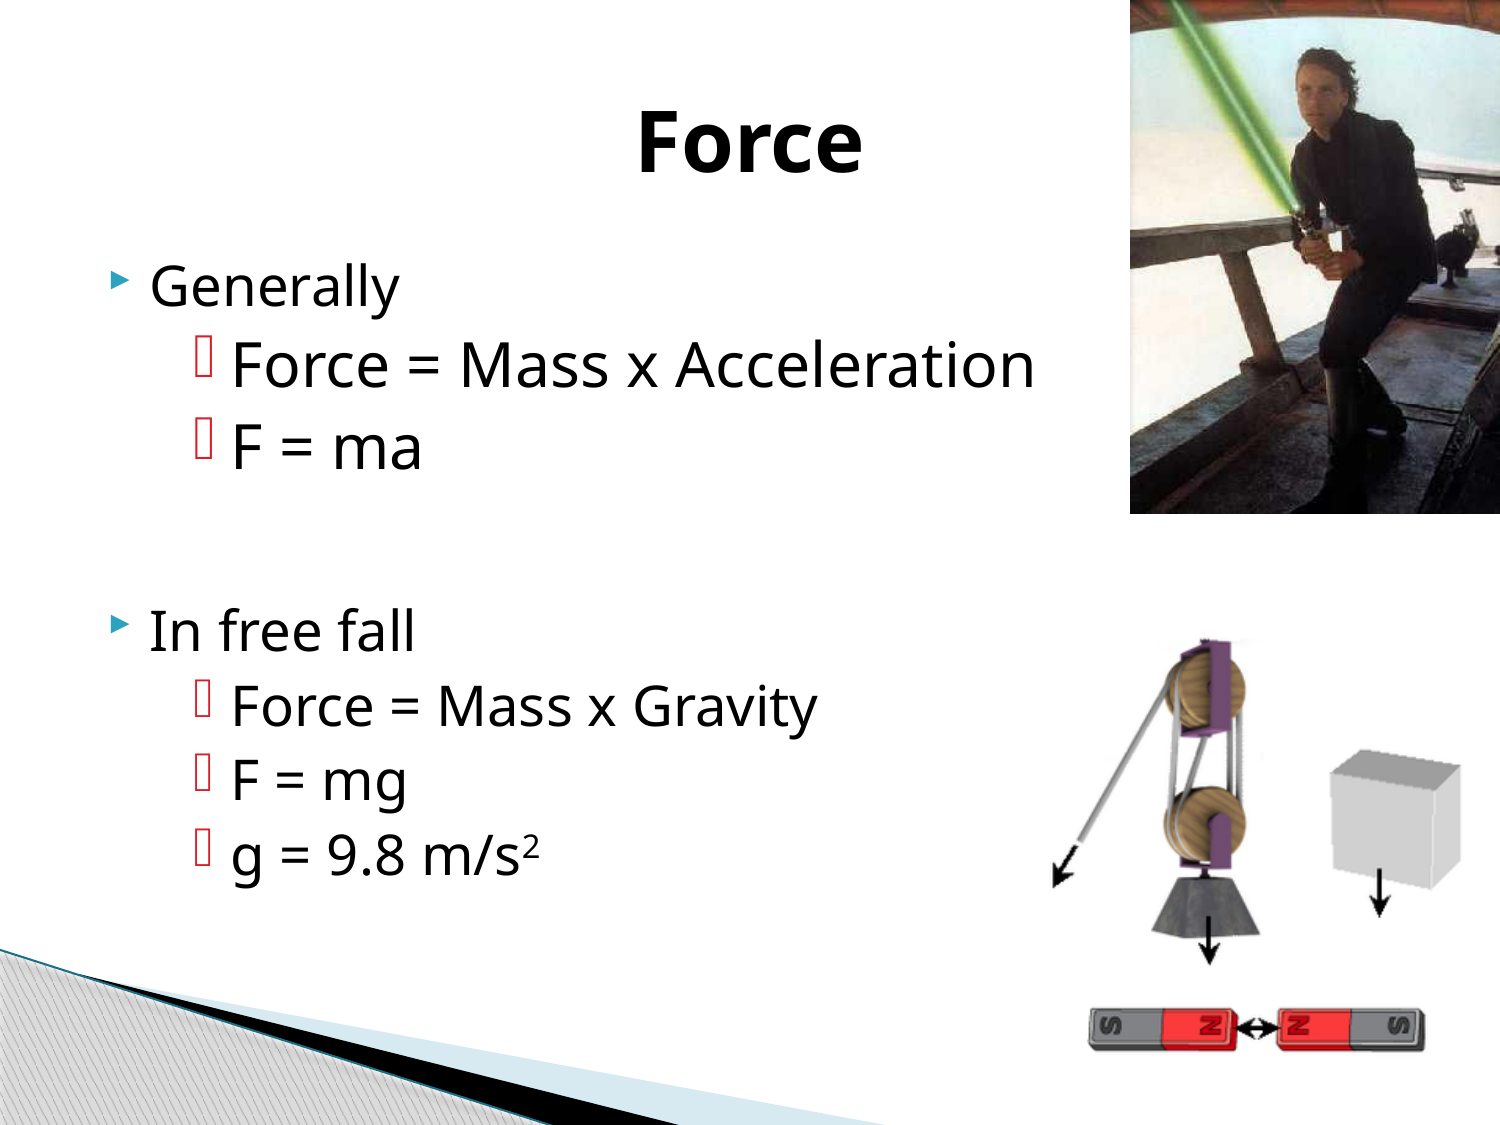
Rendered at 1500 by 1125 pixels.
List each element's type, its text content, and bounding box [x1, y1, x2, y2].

picture [1030, 620, 1500, 1091]
picture [1130, 0, 1500, 514]
title Force [75, 45, 1124, 233]
list Generally Force = Mass x Acceleration F = ma In free fall Force = Mass x Gravity F = mg g = 9.8 m/s2 [75, 243, 1425, 986]
